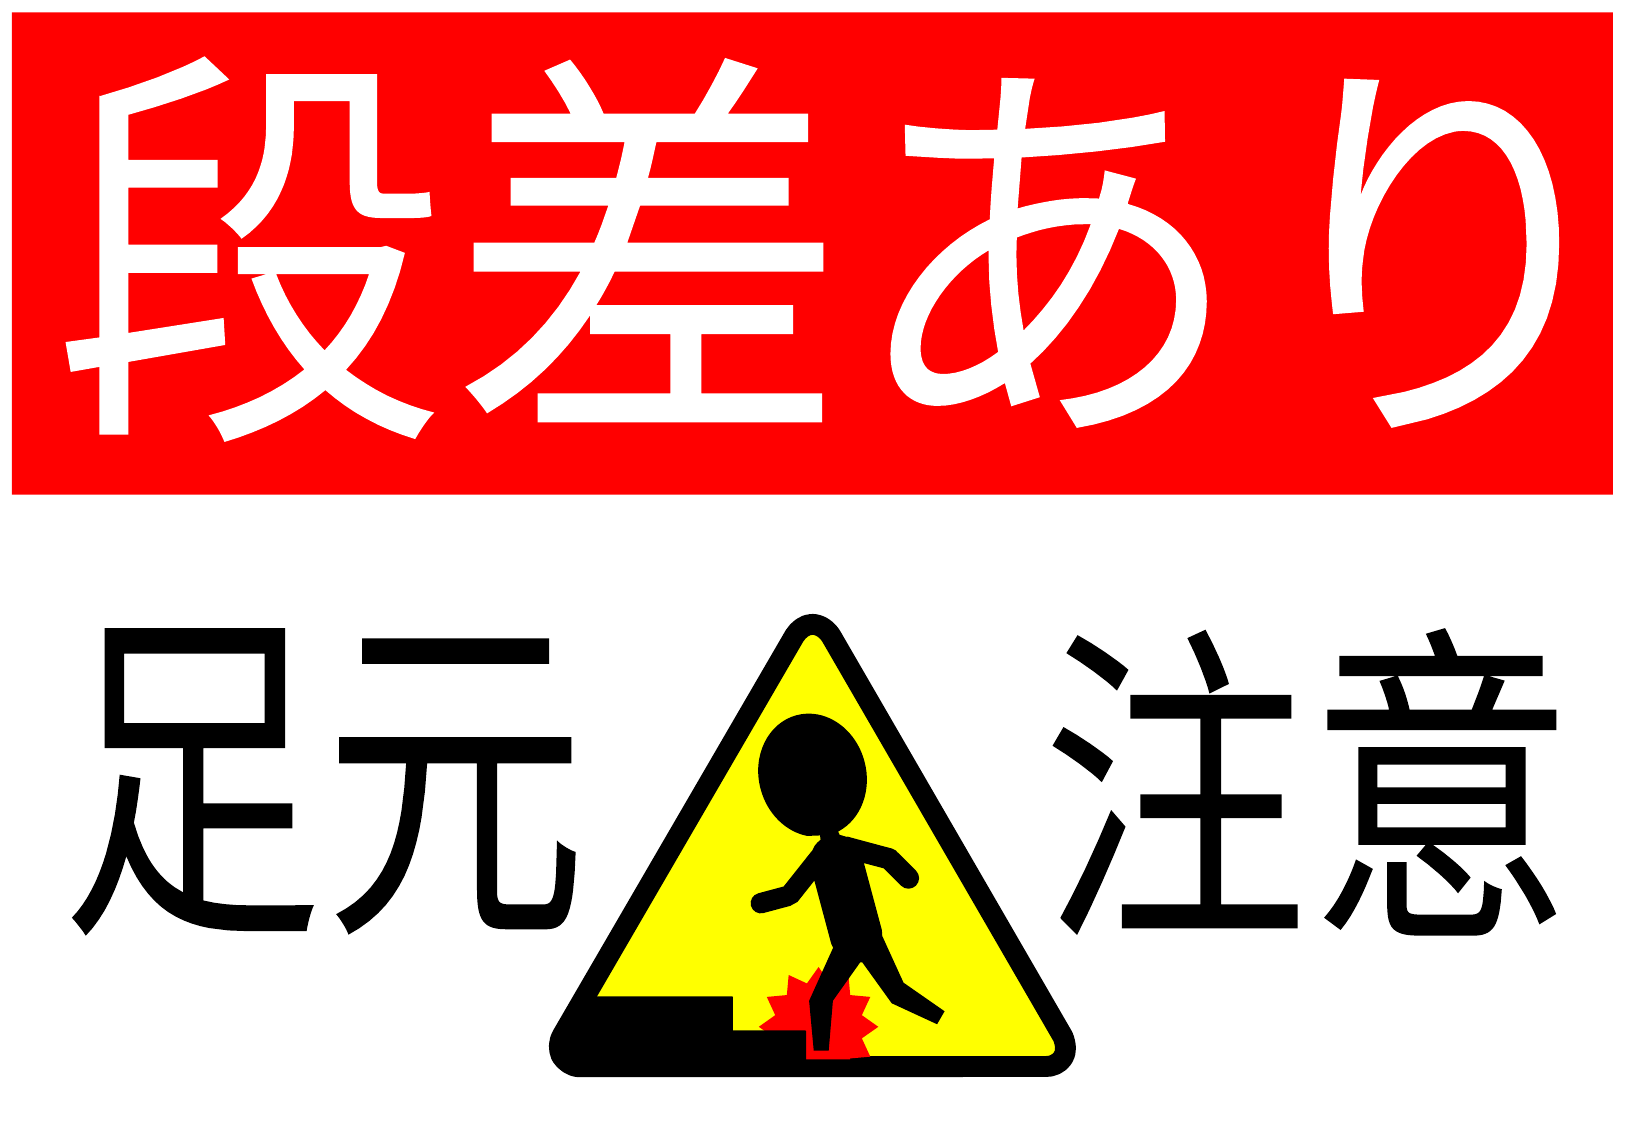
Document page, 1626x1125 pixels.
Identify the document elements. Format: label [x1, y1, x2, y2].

text_box [10, 10, 1615, 497]
text_box [559, 624, 1066, 1068]
